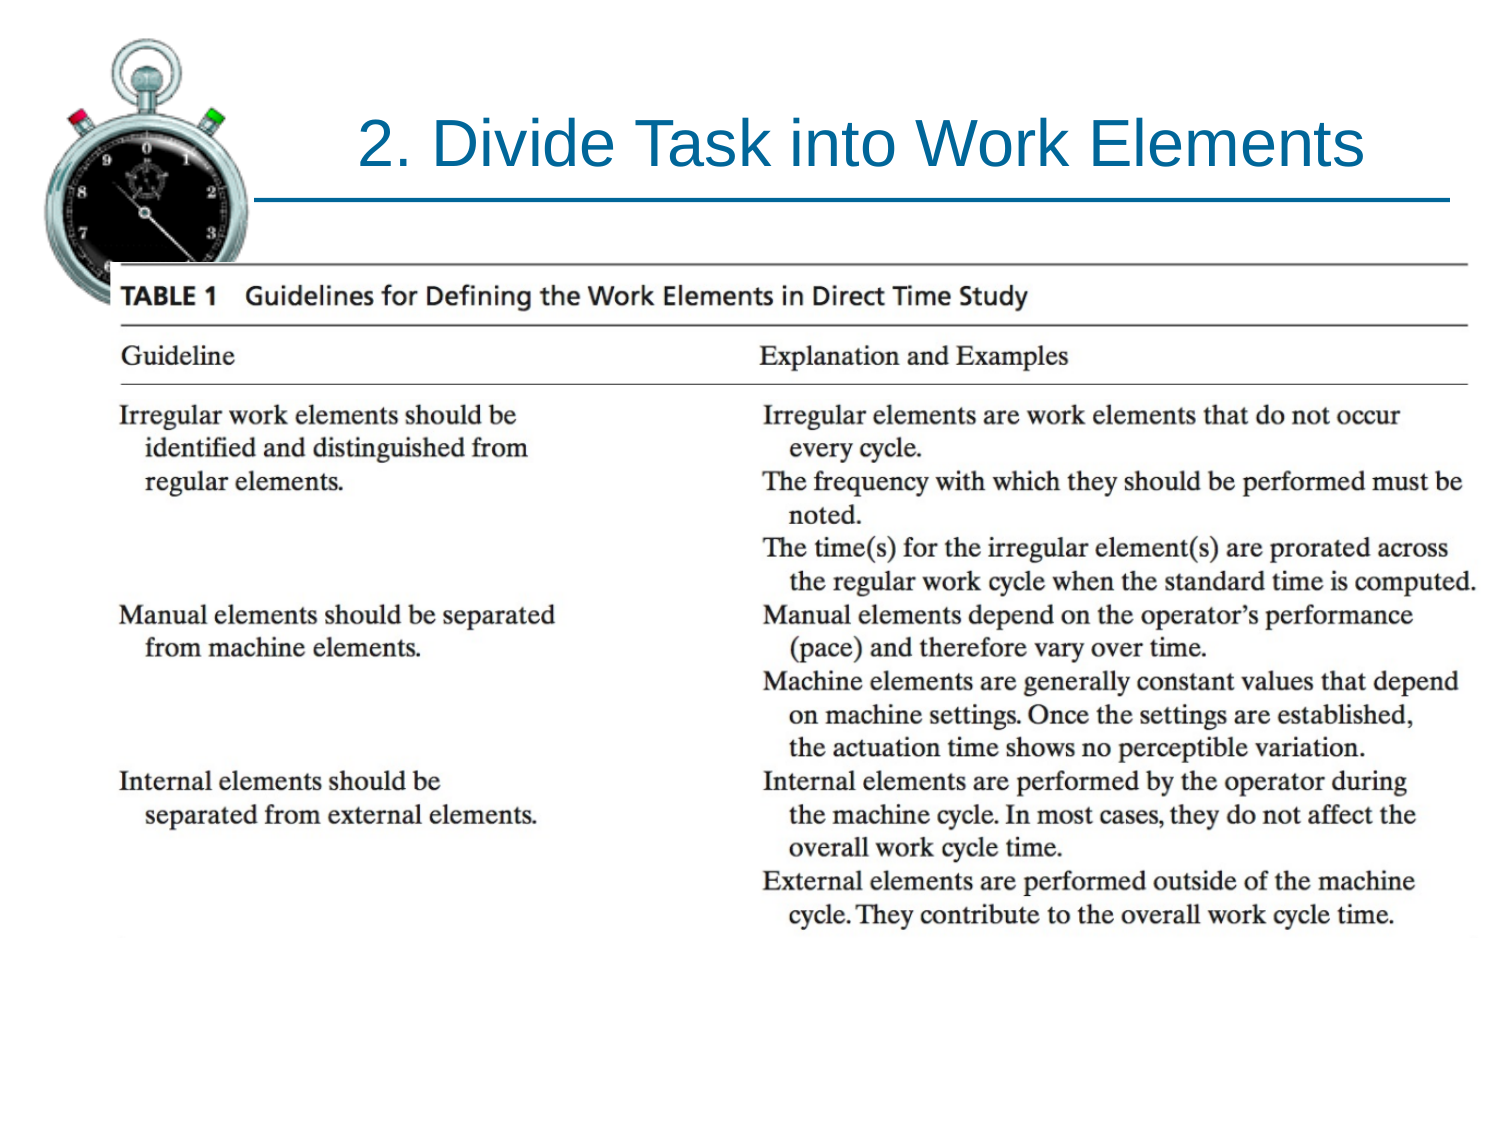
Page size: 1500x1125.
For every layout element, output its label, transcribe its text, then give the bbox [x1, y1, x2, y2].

title 2. Divide Task into Work Elements [275, 37, 1450, 188]
picture [99, 399, 1497, 938]
picture [37, 37, 1476, 385]
